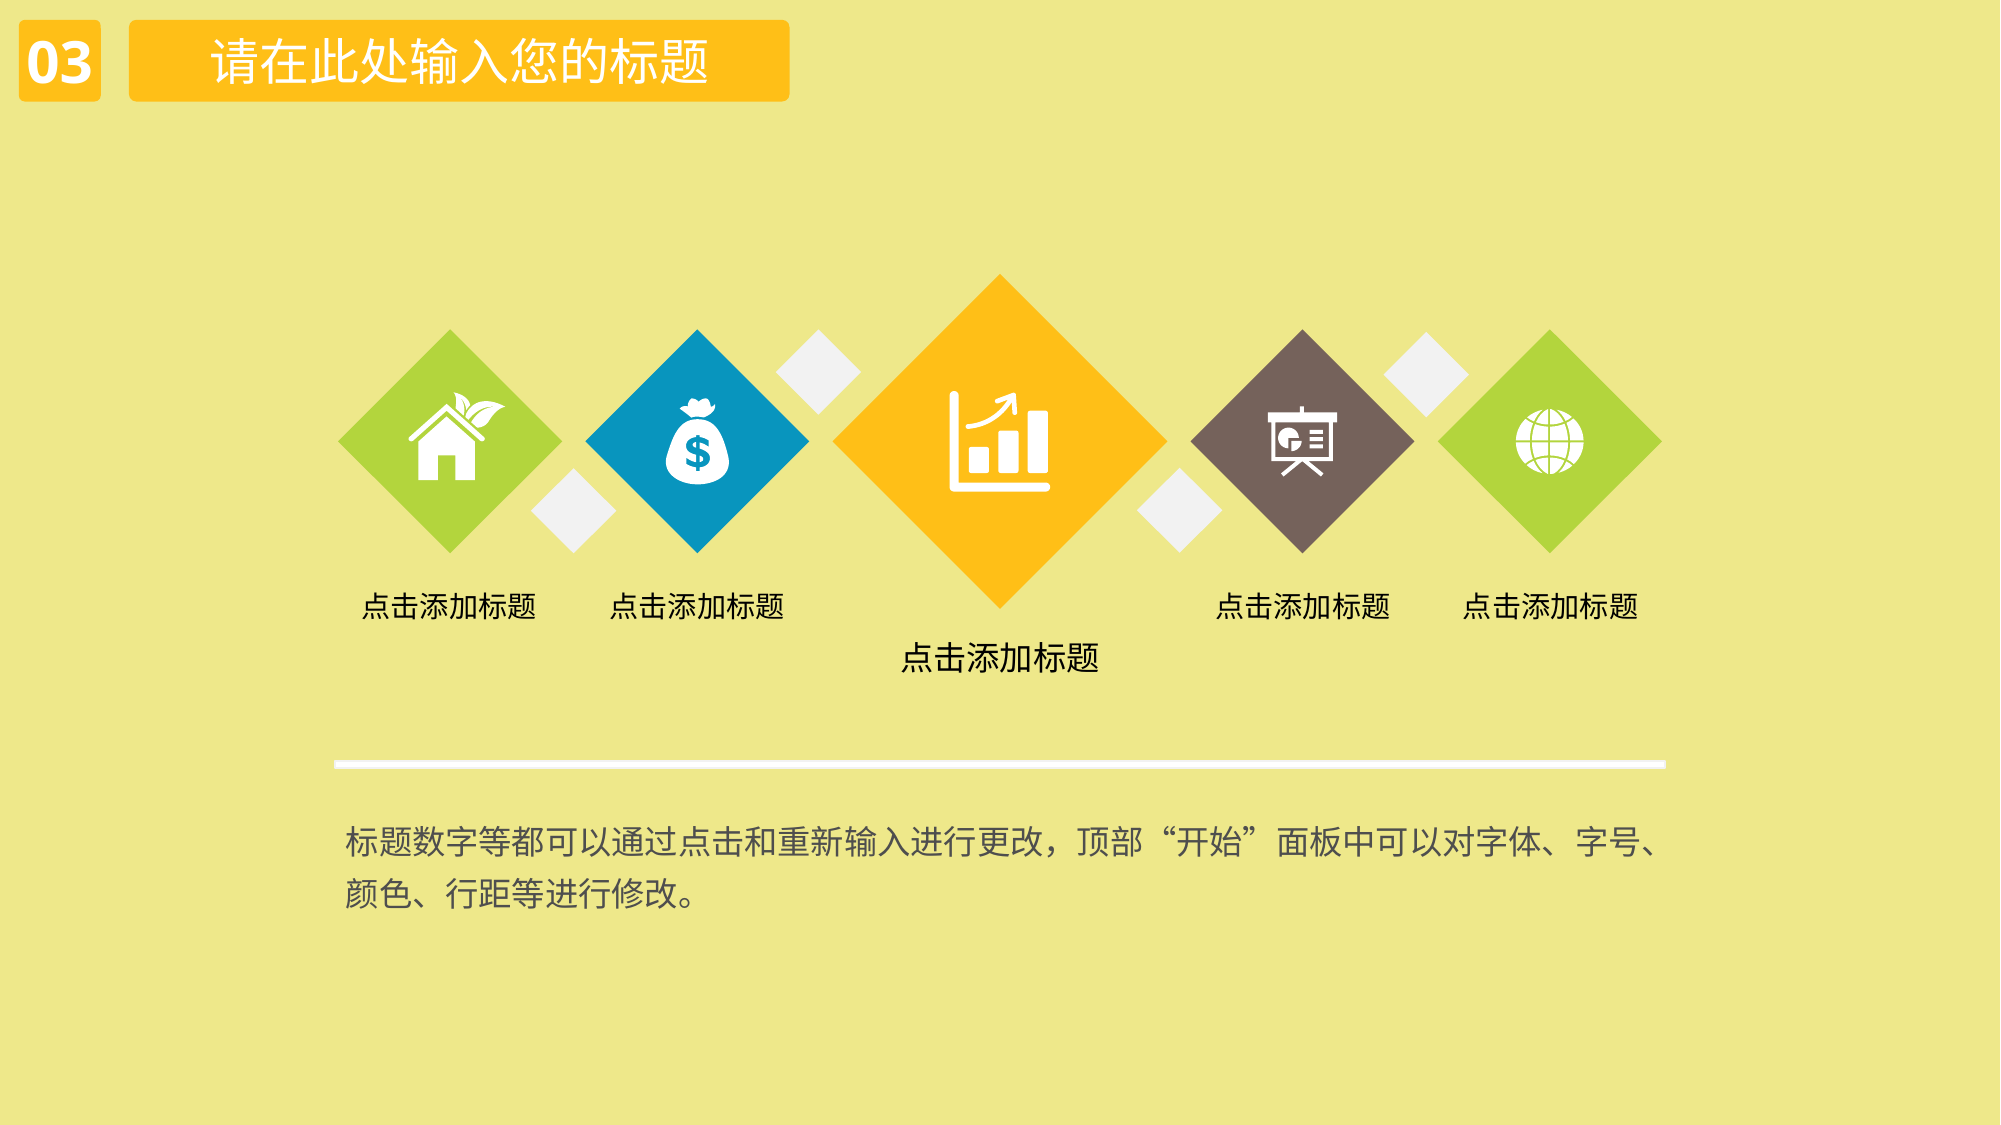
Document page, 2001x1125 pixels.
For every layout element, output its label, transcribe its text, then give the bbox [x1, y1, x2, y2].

text_box [530, 468, 617, 554]
text_box [949, 391, 1051, 492]
text_box [1515, 442, 1549, 474]
text_box [418, 416, 475, 481]
text_box [832, 273, 1168, 609]
text_box 点击添加标题 [867, 629, 1133, 685]
text_box [1550, 409, 1584, 441]
text_box [408, 392, 506, 442]
text_box [1190, 329, 1415, 554]
text_box [338, 329, 563, 554]
text_box [334, 760, 1666, 769]
text_box 标题数字等都可以通过点击和重新输入进行更改，顶部“开始”面板中可以对字体、字号、颜色、行距等进行修改。 [331, 801, 1666, 921]
text_box 请在此处输入您的标题 [128, 19, 790, 102]
text_box 点击添加标题 [330, 580, 568, 631]
text_box [679, 398, 716, 418]
text_box 点击添加标题 [579, 580, 816, 631]
text_box [775, 329, 862, 415]
text_box [1383, 331, 1469, 418]
text_box [1550, 442, 1584, 474]
text_box 点击添加标题 [1432, 580, 1669, 631]
text_box [665, 419, 729, 485]
text_box [1437, 329, 1662, 554]
text_box 点击添加标题 [1184, 580, 1421, 631]
text_box [1515, 409, 1549, 441]
text_box [1267, 406, 1338, 477]
text_box [1136, 467, 1223, 553]
text_box 03 [18, 19, 101, 102]
text_box [585, 329, 810, 554]
